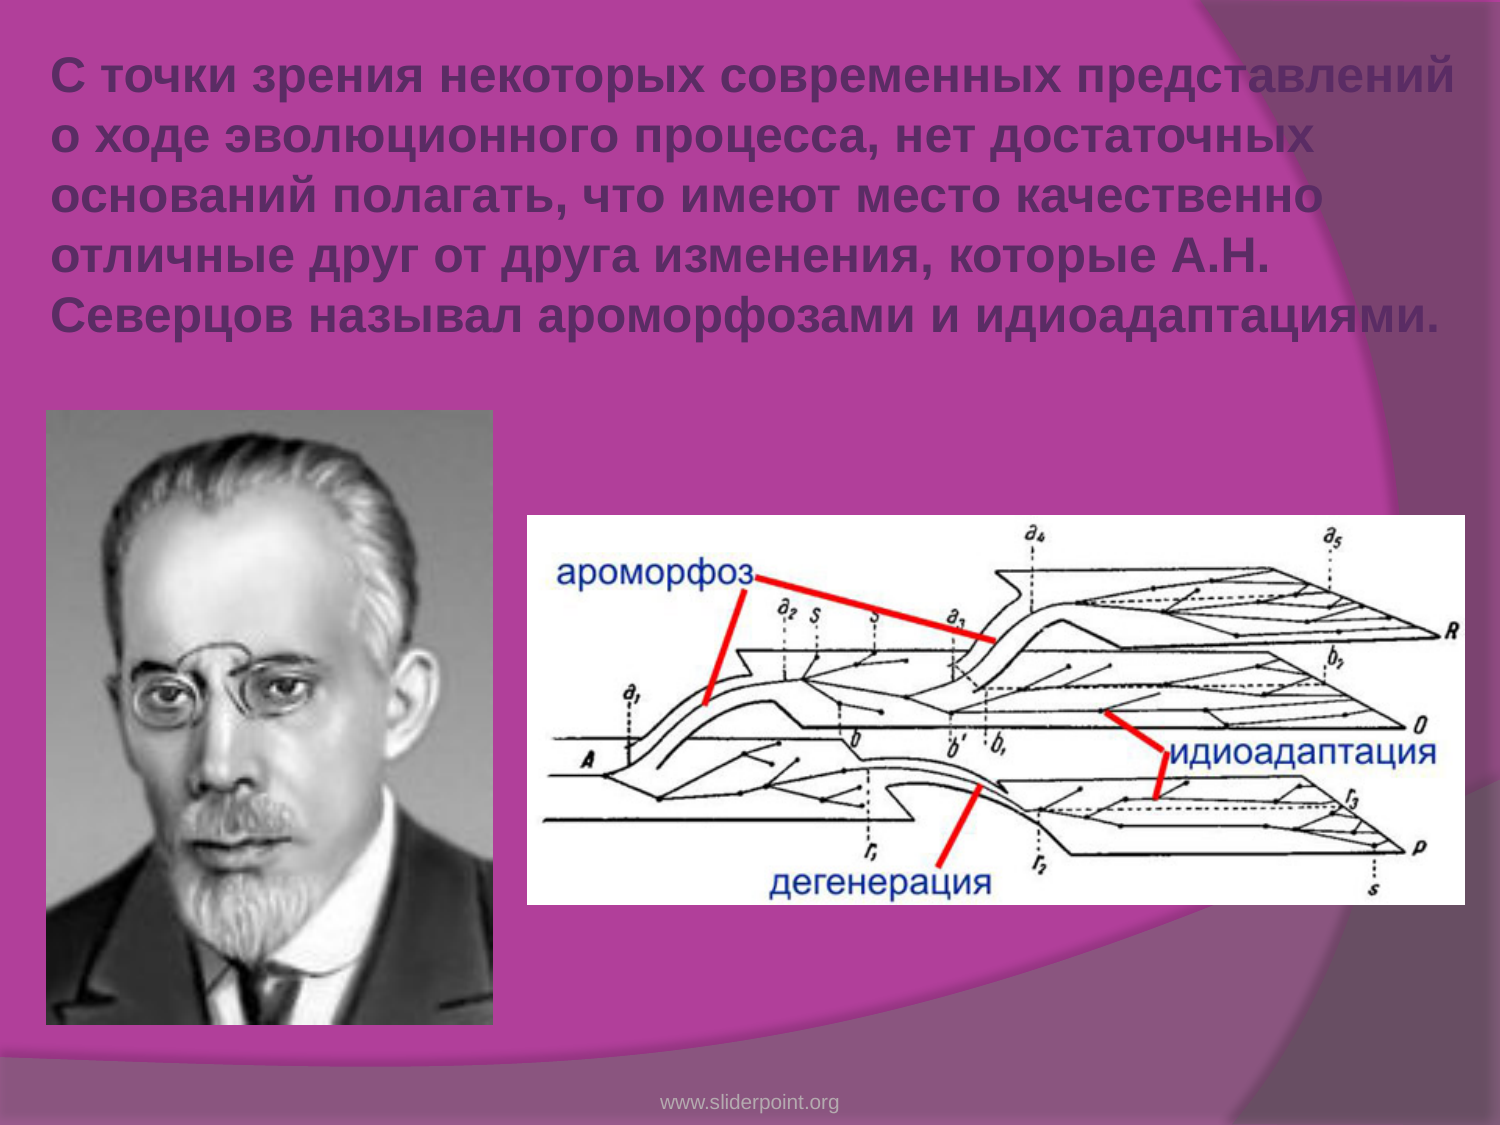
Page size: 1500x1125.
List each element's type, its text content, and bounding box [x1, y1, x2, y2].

picture [527, 515, 1466, 905]
picture [46, 409, 493, 1025]
text_box С точки зрения некоторых современных представлений о ходе эволюционного процесса, нет достаточных оснований полагать, что имеют место качественно отличные друг от друга изменения, которые А.Н. Северцов называл ароморфозами и идиоадаптациями. [35, 35, 1500, 350]
footer www.sliderpoint.org [512, 1053, 988, 1114]
